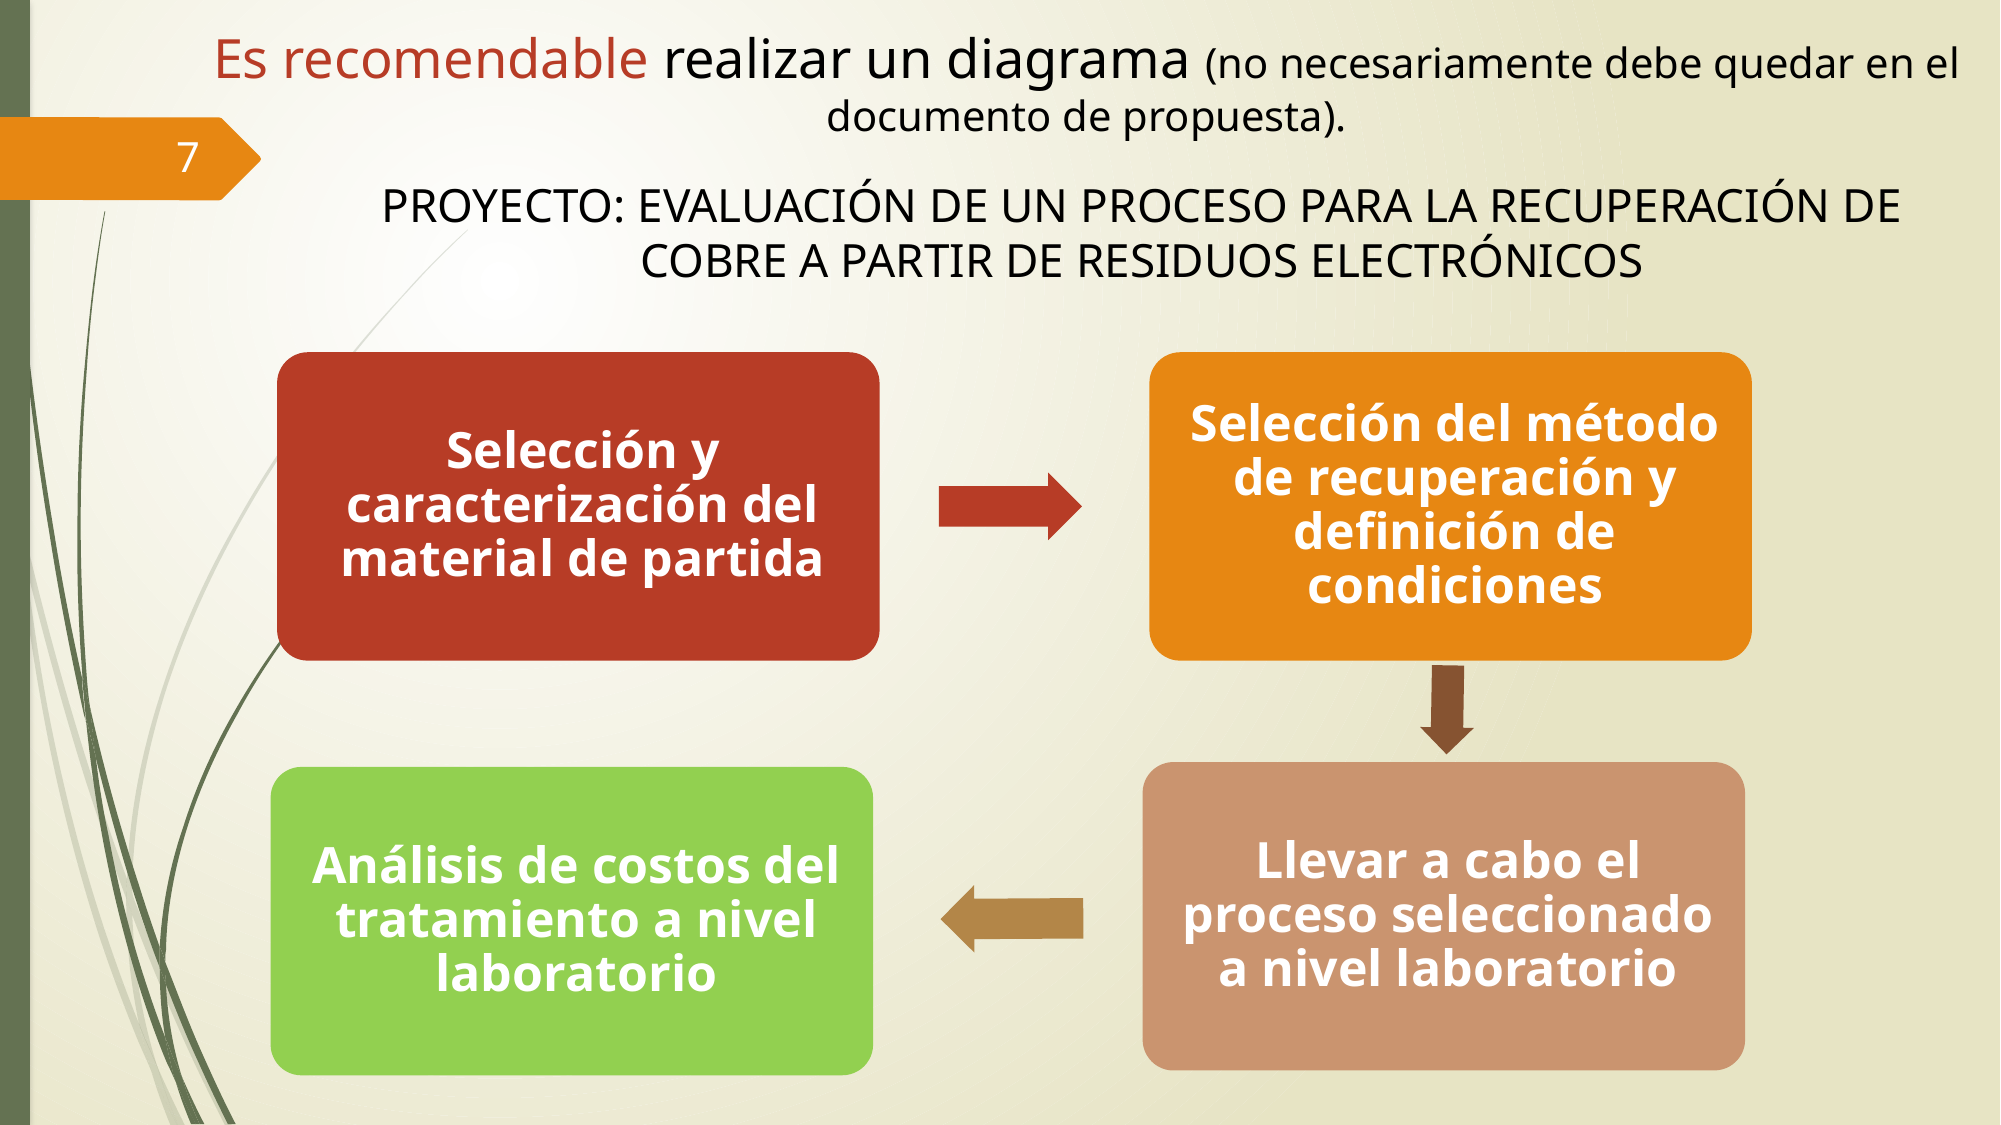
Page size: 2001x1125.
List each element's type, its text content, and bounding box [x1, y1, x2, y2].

slide_number 7 [87, 129, 216, 190]
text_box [270, 349, 1814, 1076]
text_box PROYECTO: EVALUACIÓN DE UN PROCESO PARA LA RECUPERACIÓN DE COBRE A PARTIR DE RESIDUOS ELECTRÓNICOS [348, 168, 1936, 294]
text_box Es recomendable realizar un diagrama (no necesariamente debe quedar en el documento de propuesta). [188, 17, 1986, 148]
